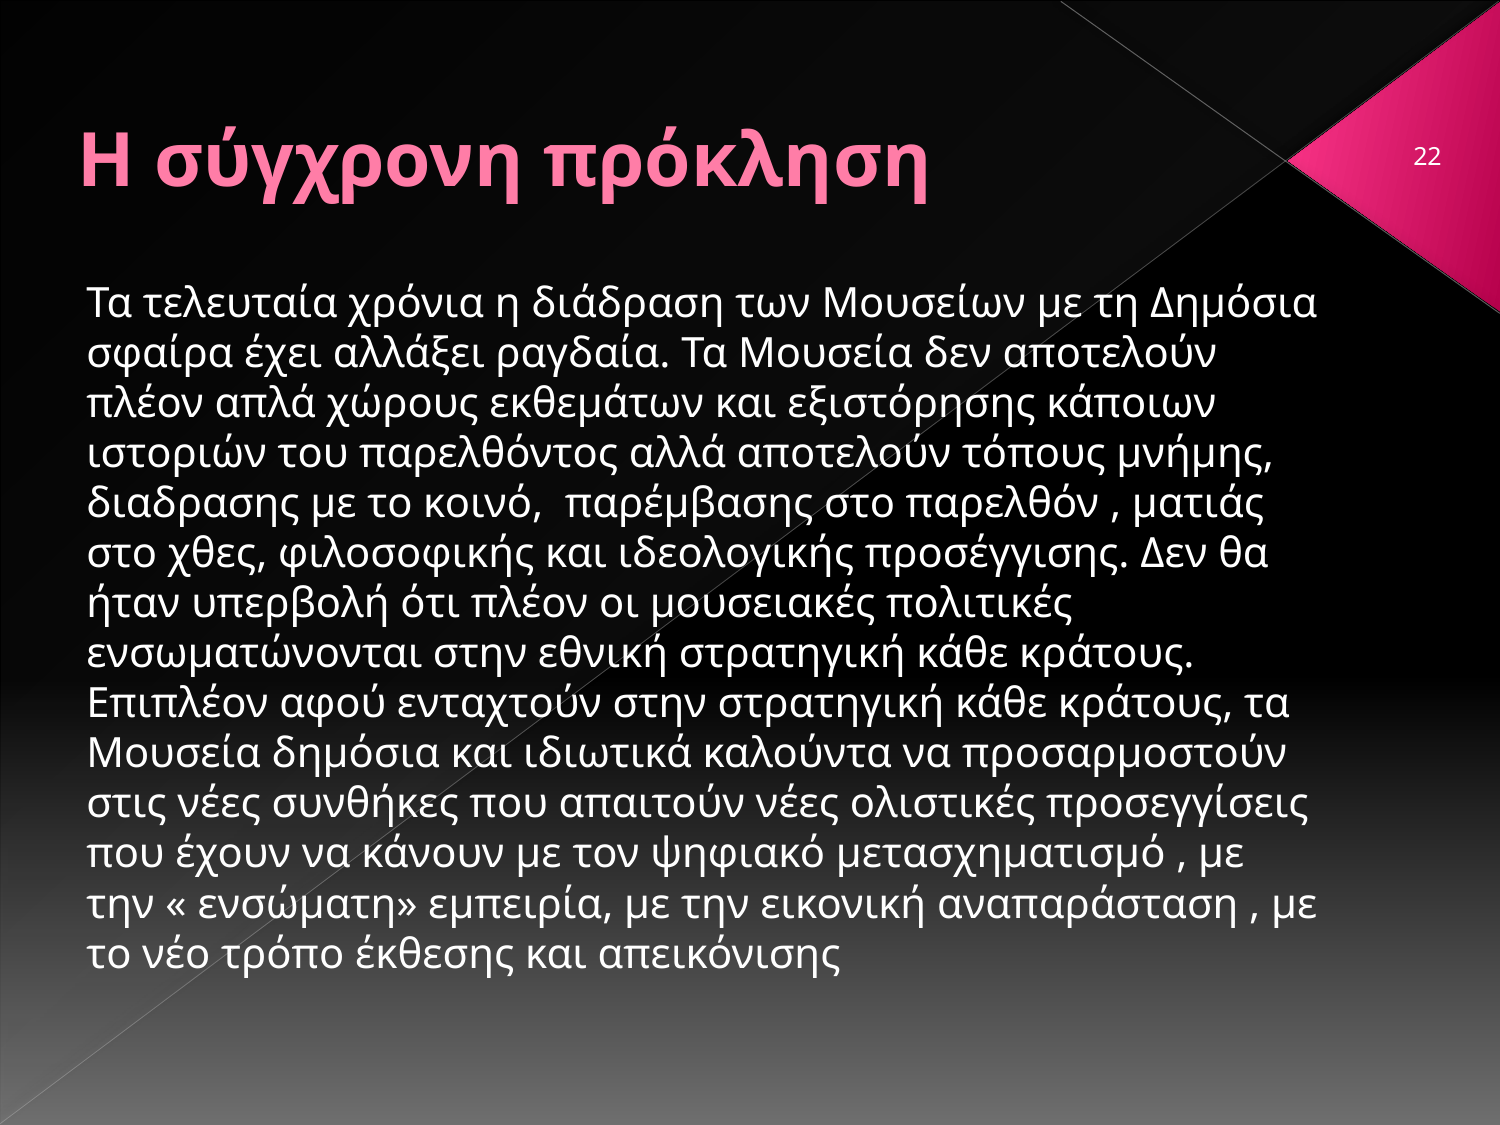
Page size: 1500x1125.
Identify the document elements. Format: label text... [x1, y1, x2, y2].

list Τα τελευταία χρόνια η διάδραση των Μουσείων με τη Δημόσια σφαίρα έχει αλλάξει ραγδαία. Τα Μουσεία δεν αποτελούν πλέον απλά χώρους εκθεμάτων και εξιστόρησης κάποιων ιστοριών του παρελθόντος αλλά αποτελούν τόπους μνήμης, διαδρασης με το κοινό, παρέμβασης στο παρελθόν , ματιάς στο χθες, φιλοσοφικής και ιδεολογικής προσέγγισης. Δεν θα ήταν υπερβολή ότι πλέον οι μουσειακές πολιτικές ενσωματώνονται στην εθνική στρατηγική κάθε κράτους. Επιπλέον αφού ενταχτούν στην στρατηγική κάθε κράτους, τα Μουσεία δημόσια και ιδιωτικά καλούντα να προσαρμοστούν στις νέες συνθήκες που απαιτούν νέες ολιστικές προσεγγίσεις που έχουν να κάνουν με τον ψηφιακό μετασχηματισμό , με την « ενσώματη» εμπειρία, με την εικονική αναπαράσταση , με το νέο τρόπο έκθεσης και απεικόνισης [62, 267, 1336, 1125]
slide_number 22 [1386, 132, 1469, 183]
title Η σύγχρονη πρόκληση [62, 44, 1250, 267]
